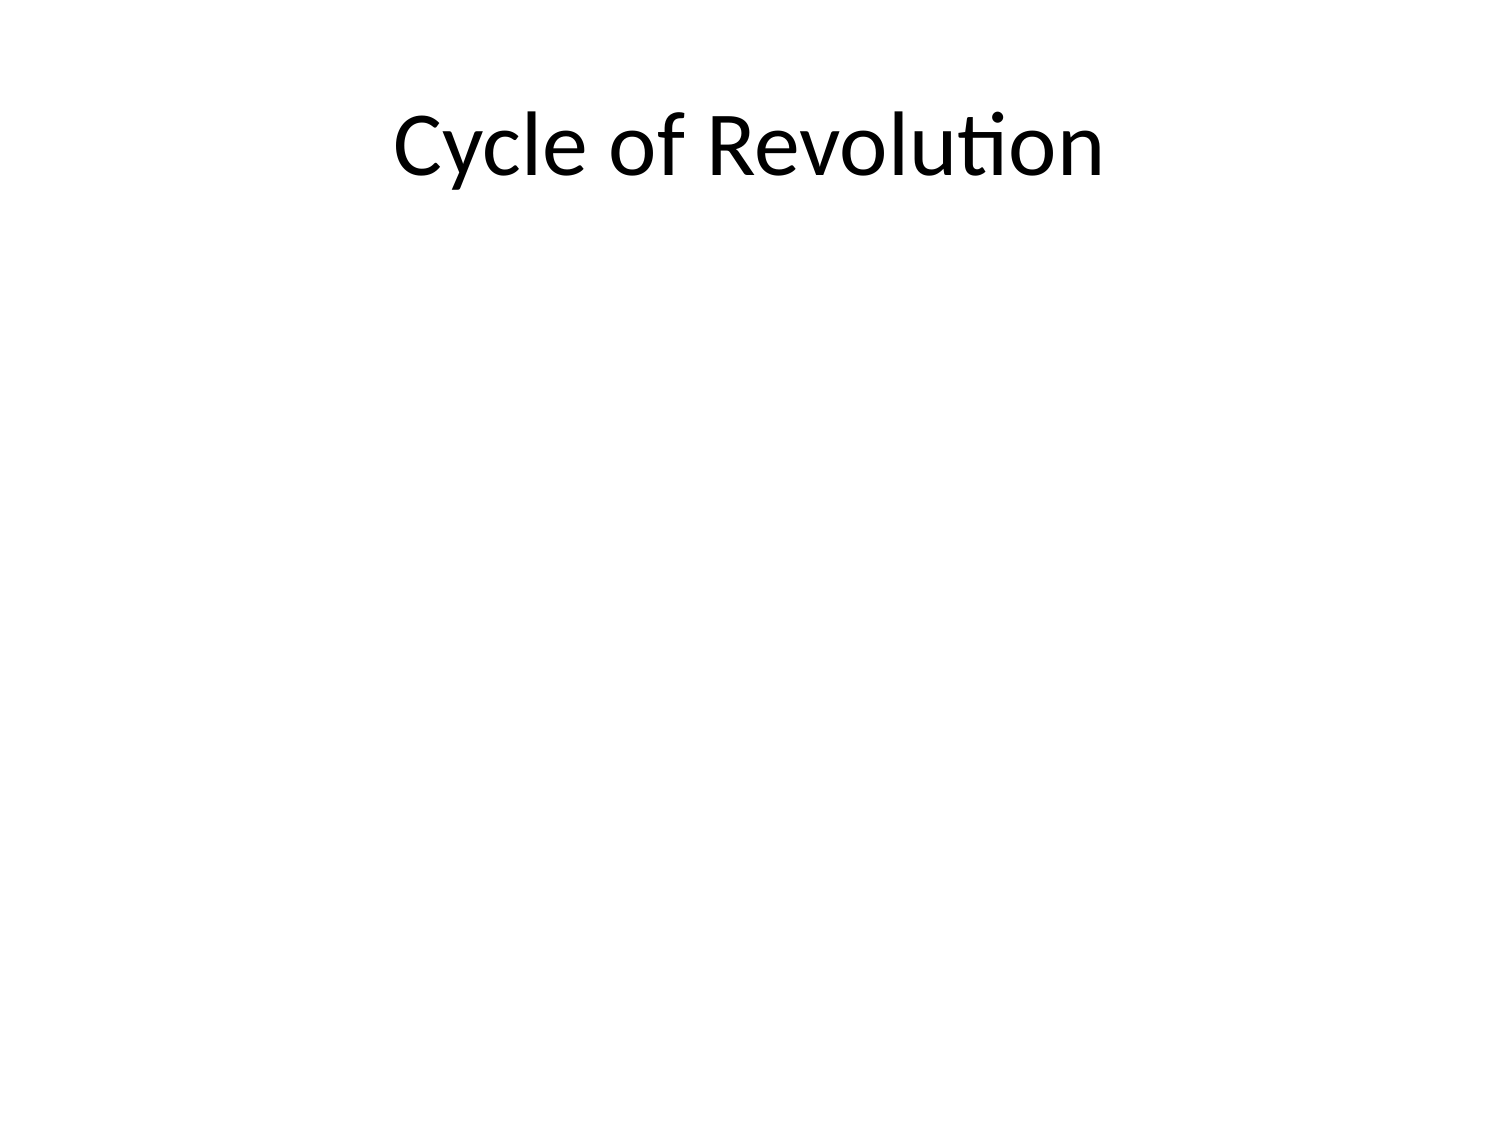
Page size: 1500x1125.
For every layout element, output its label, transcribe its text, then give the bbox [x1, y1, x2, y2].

title Cycle of Revolution [75, 45, 1425, 233]
